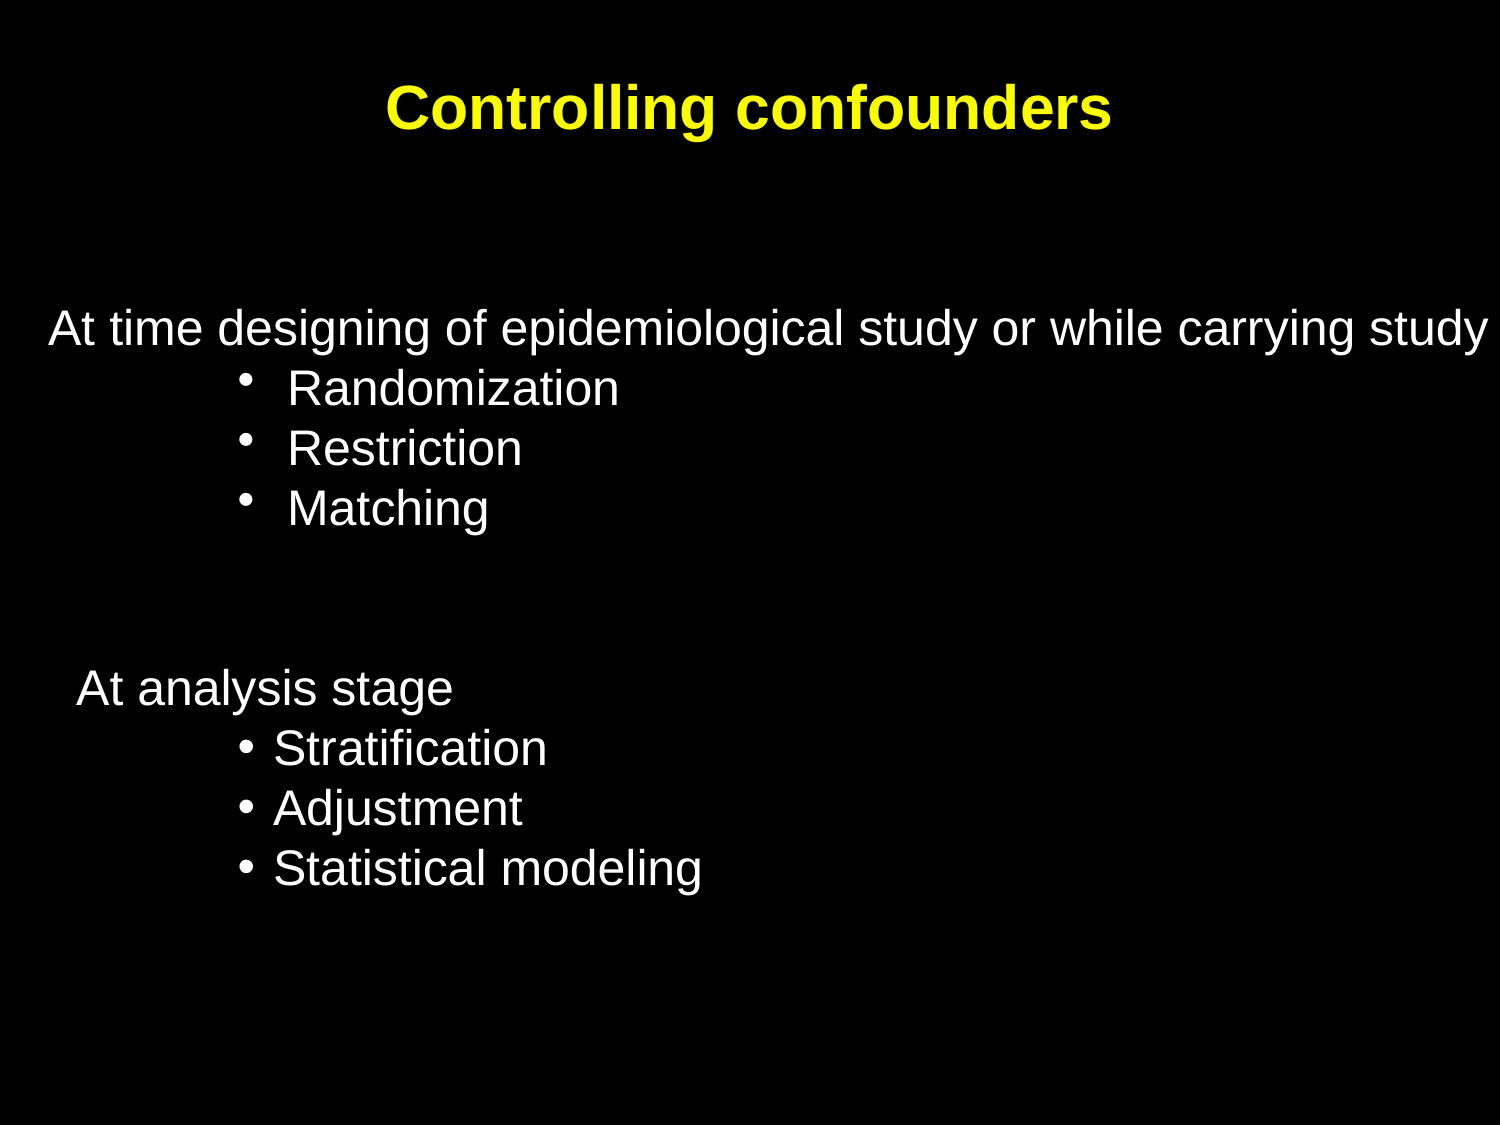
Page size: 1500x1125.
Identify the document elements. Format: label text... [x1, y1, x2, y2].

text_box At time designing of epidemiological study or while carrying study Randomization Restriction Matching At analysis stage Stratification Adjustment Statistical modeling [33, 228, 1500, 904]
title Controlling confounders [112, 65, 1388, 228]
